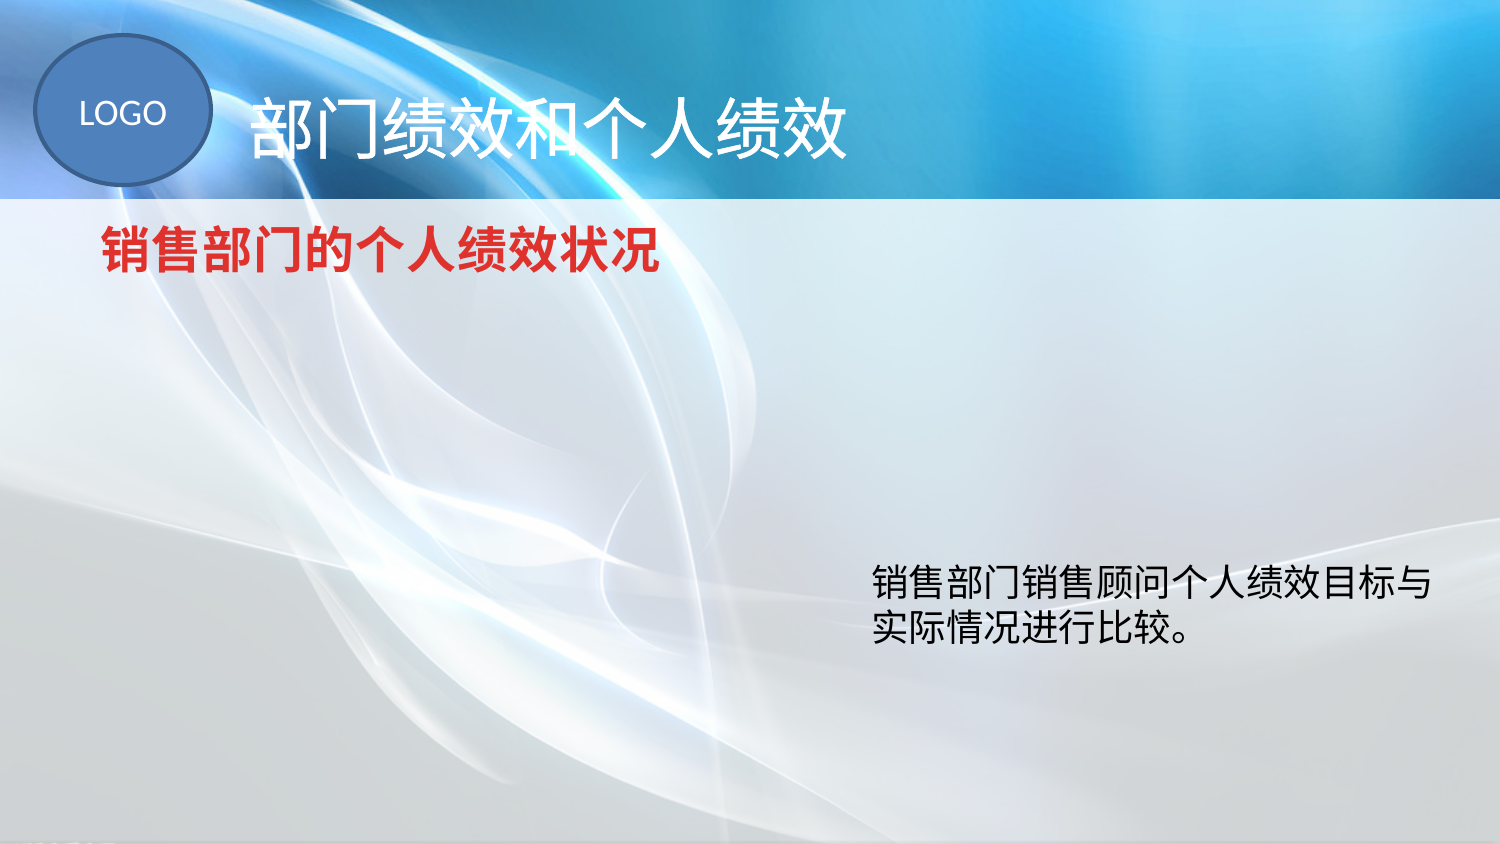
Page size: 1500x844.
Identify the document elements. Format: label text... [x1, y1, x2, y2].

text_box 销售部门的个人绩效状况 [85, 210, 676, 286]
text_box 销售部门销售顾问个人绩效目标与实际情况进行比较。 [856, 551, 1459, 657]
text_box 部门绩效和个人绩效 [233, 79, 864, 174]
picture [0, 0, 1500, 199]
